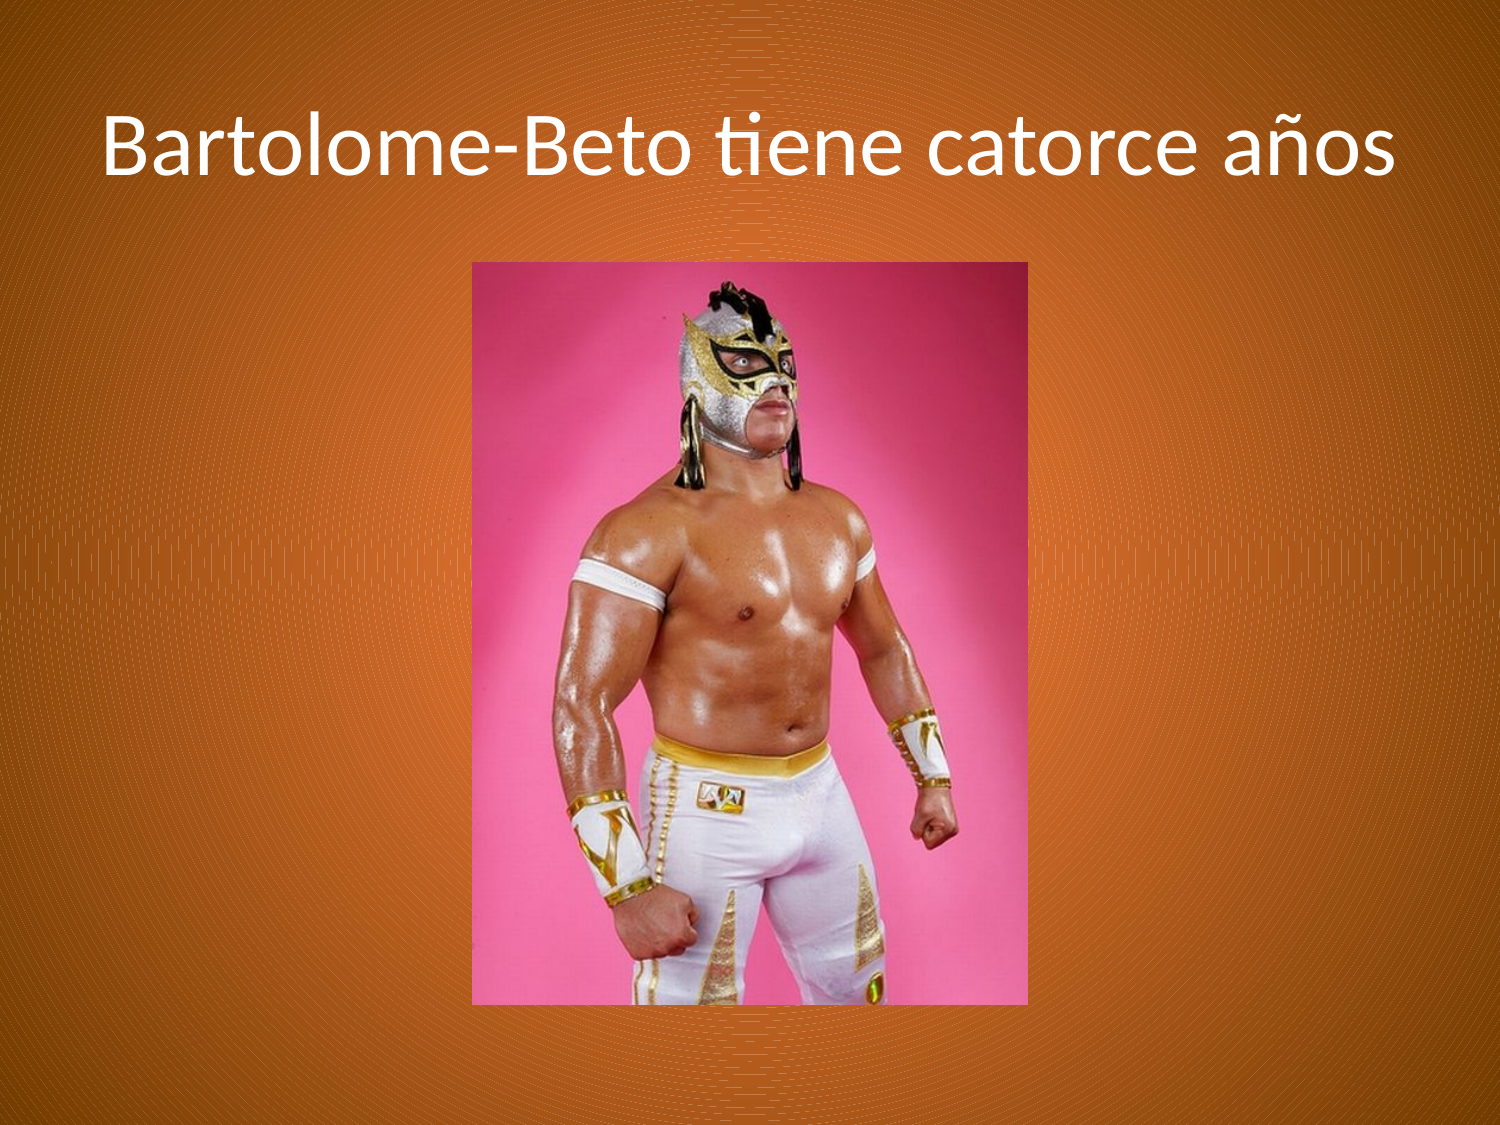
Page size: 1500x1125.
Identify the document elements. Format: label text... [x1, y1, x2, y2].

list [74, 262, 1426, 1006]
title Bartolome-Beto tiene catorce años [75, 45, 1425, 233]
